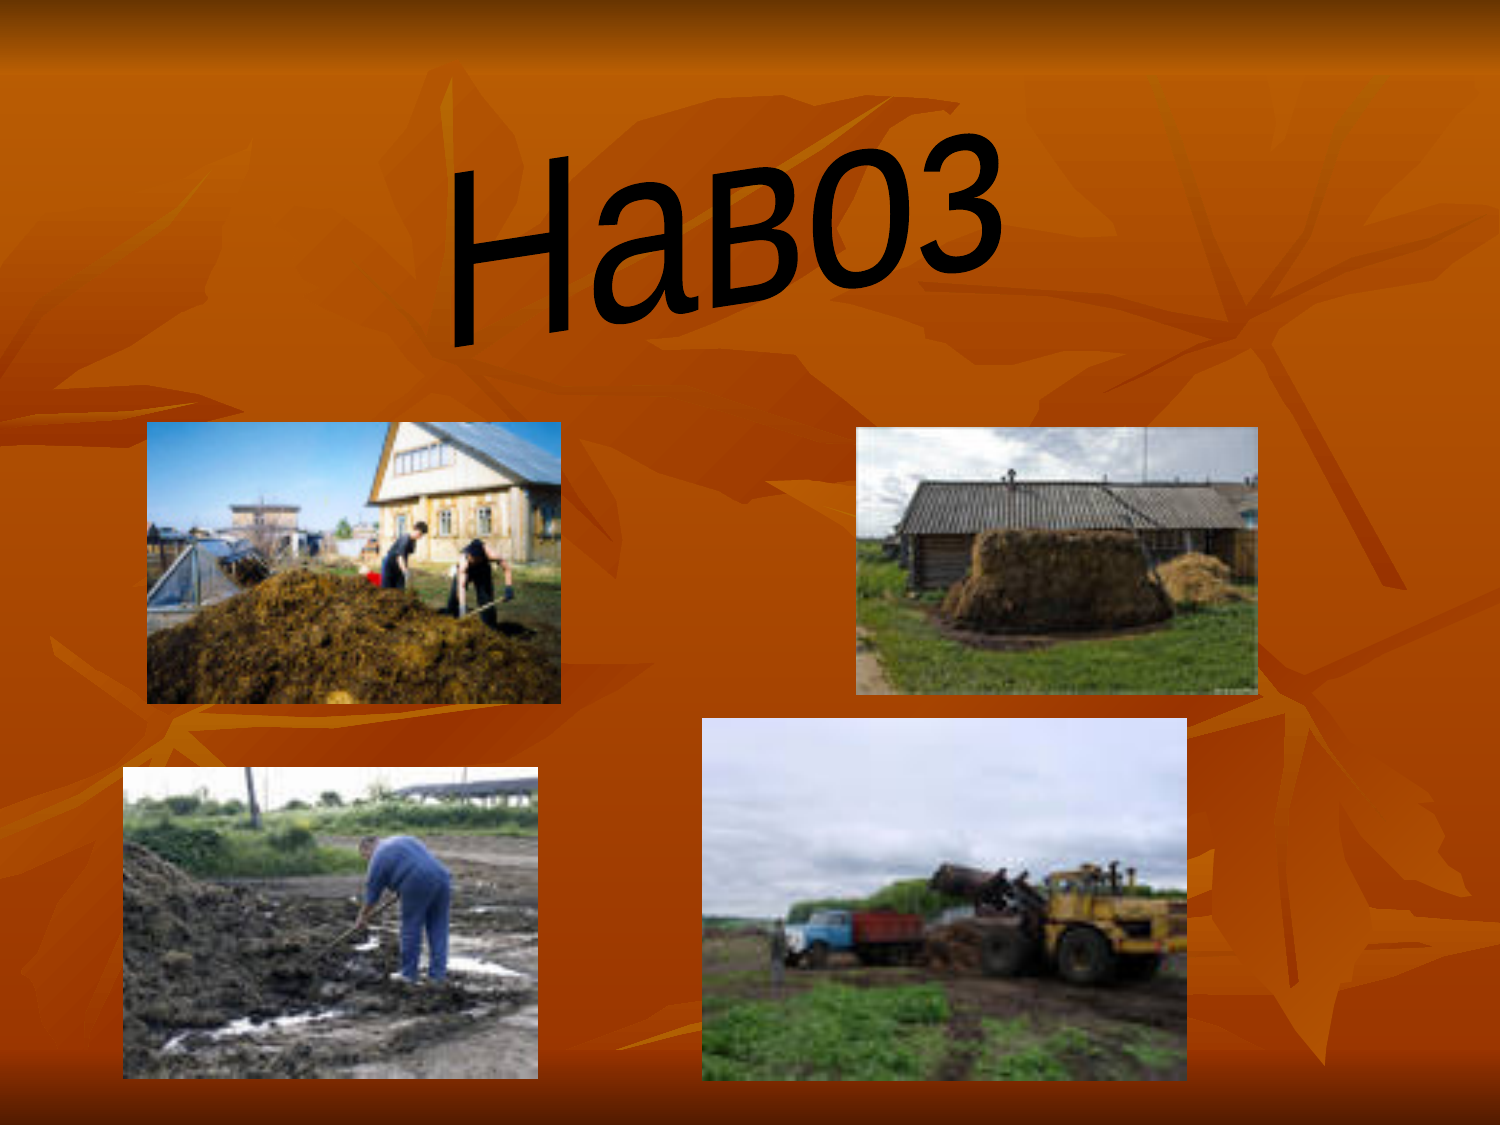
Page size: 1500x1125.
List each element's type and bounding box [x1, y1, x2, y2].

picture [123, 766, 538, 1079]
picture [147, 422, 562, 705]
picture [855, 427, 1258, 696]
picture [702, 718, 1188, 1081]
